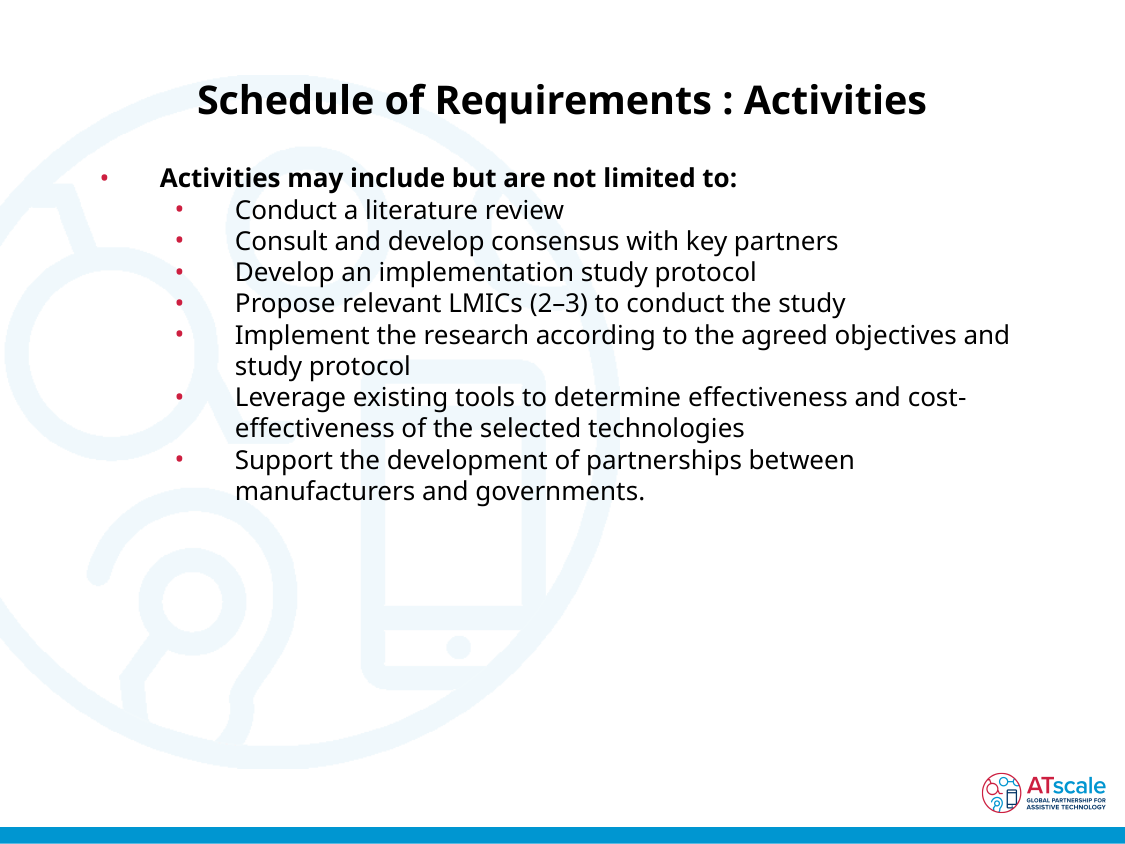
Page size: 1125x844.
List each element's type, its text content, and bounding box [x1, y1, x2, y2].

title Schedule of Requirements : Activities [76, 48, 1049, 126]
list Activities may include but are not limited to: Conduct a literature review Consult and develop consensus with key partners Develop an implementation study protocol Propose relevant LMICs (2–3) to conduct the study Implement the research according to the agreed objectives and study protocol Leverage existing tools to determine effectiveness and cost- effectiveness of the selected technologies Support the development of partnerships between manufacturers and governments. [70, 126, 1055, 818]
picture [1055, 772, 1107, 814]
